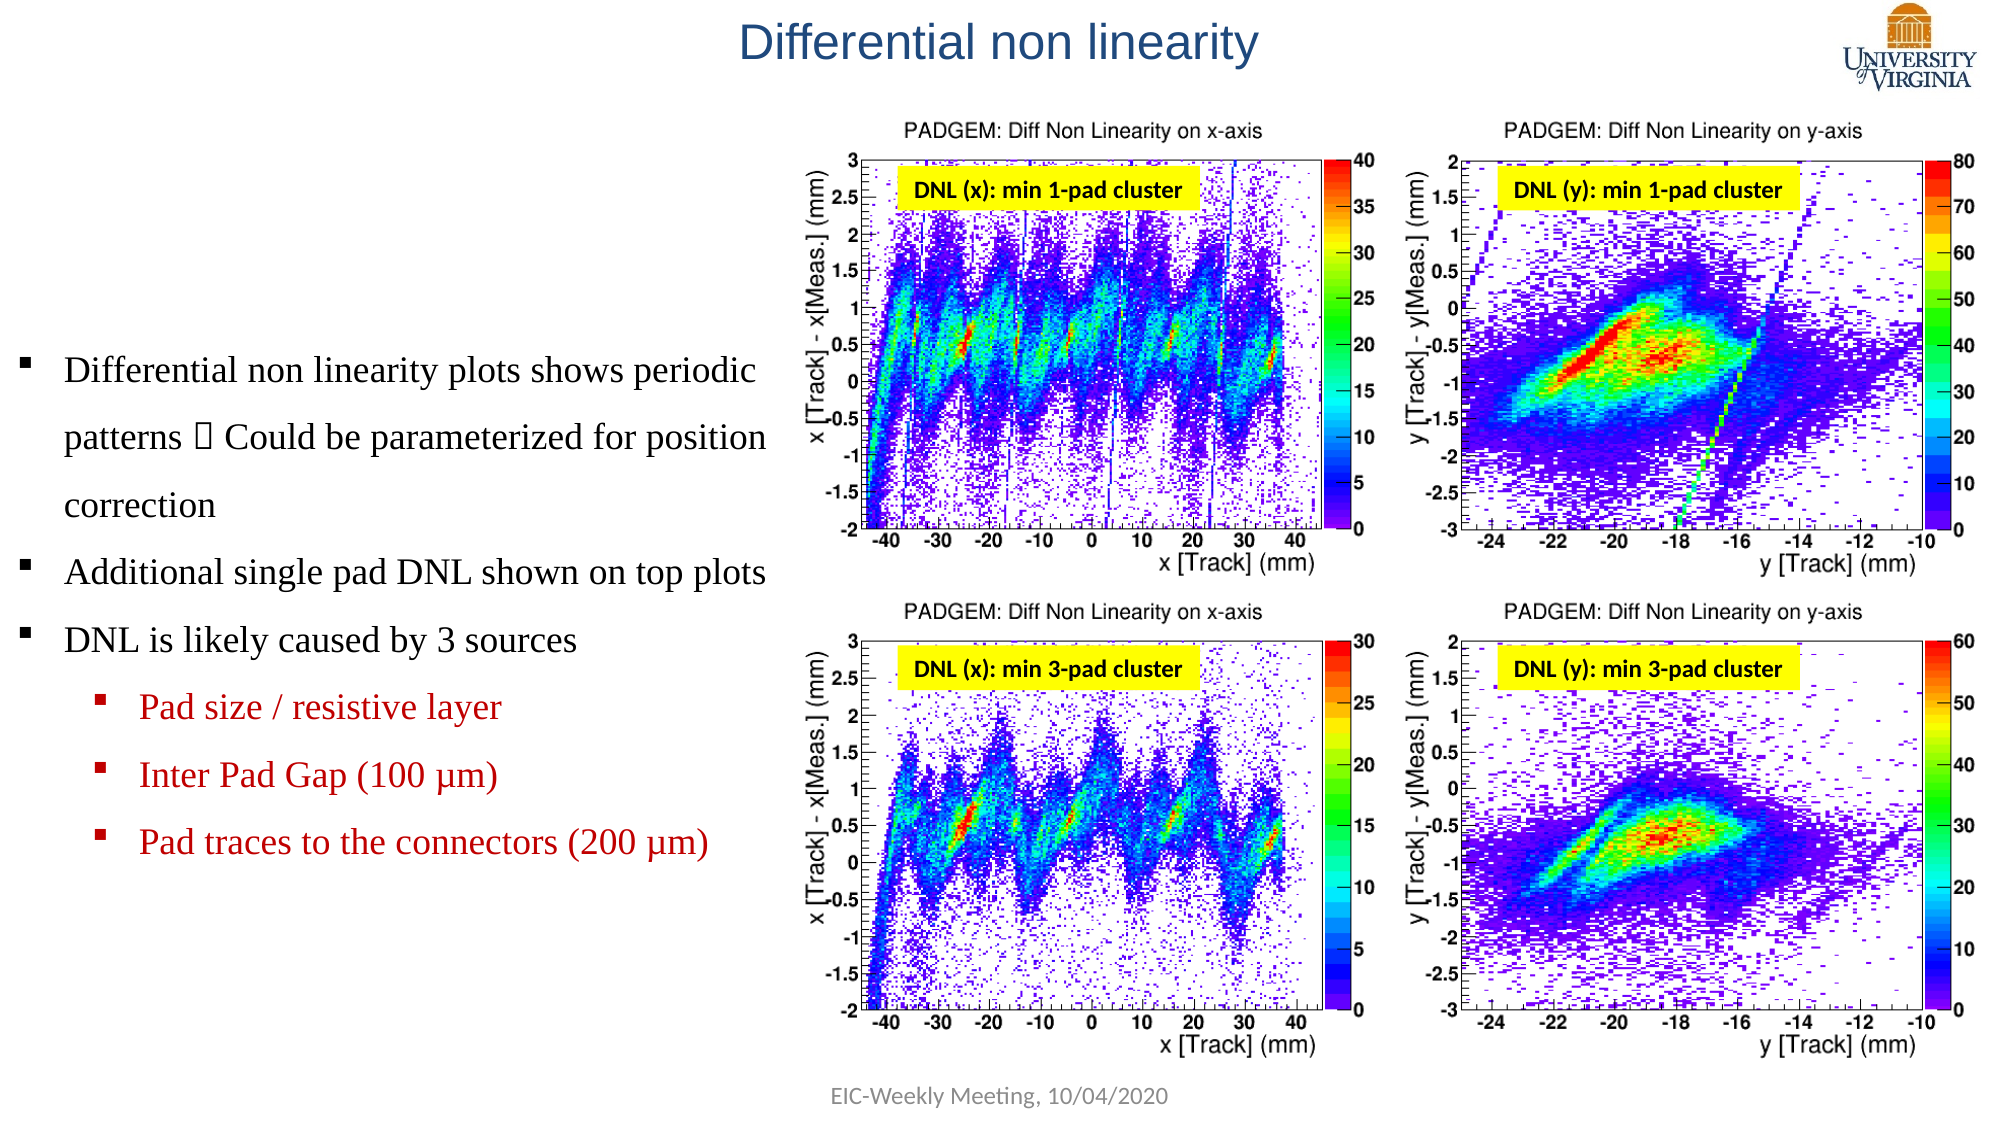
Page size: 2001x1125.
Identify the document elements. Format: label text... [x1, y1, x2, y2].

text_box Differential non linearity [0, 0, 1998, 88]
footer EIC-Weekly Meeting, 10/04/2020 [683, 1065, 1317, 1125]
picture [1820, 0, 2000, 102]
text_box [791, 104, 1993, 1066]
text_box Differential non linearity plots shows periodic patterns  Could be parameterized for position correction Additional single pad DNL shown on top plots DNL is likely caused by 3 sources Pad size / resistive layer Inter Pad Gap (100 µm) Pad traces to the connectors (200 µm) [2, 314, 786, 870]
